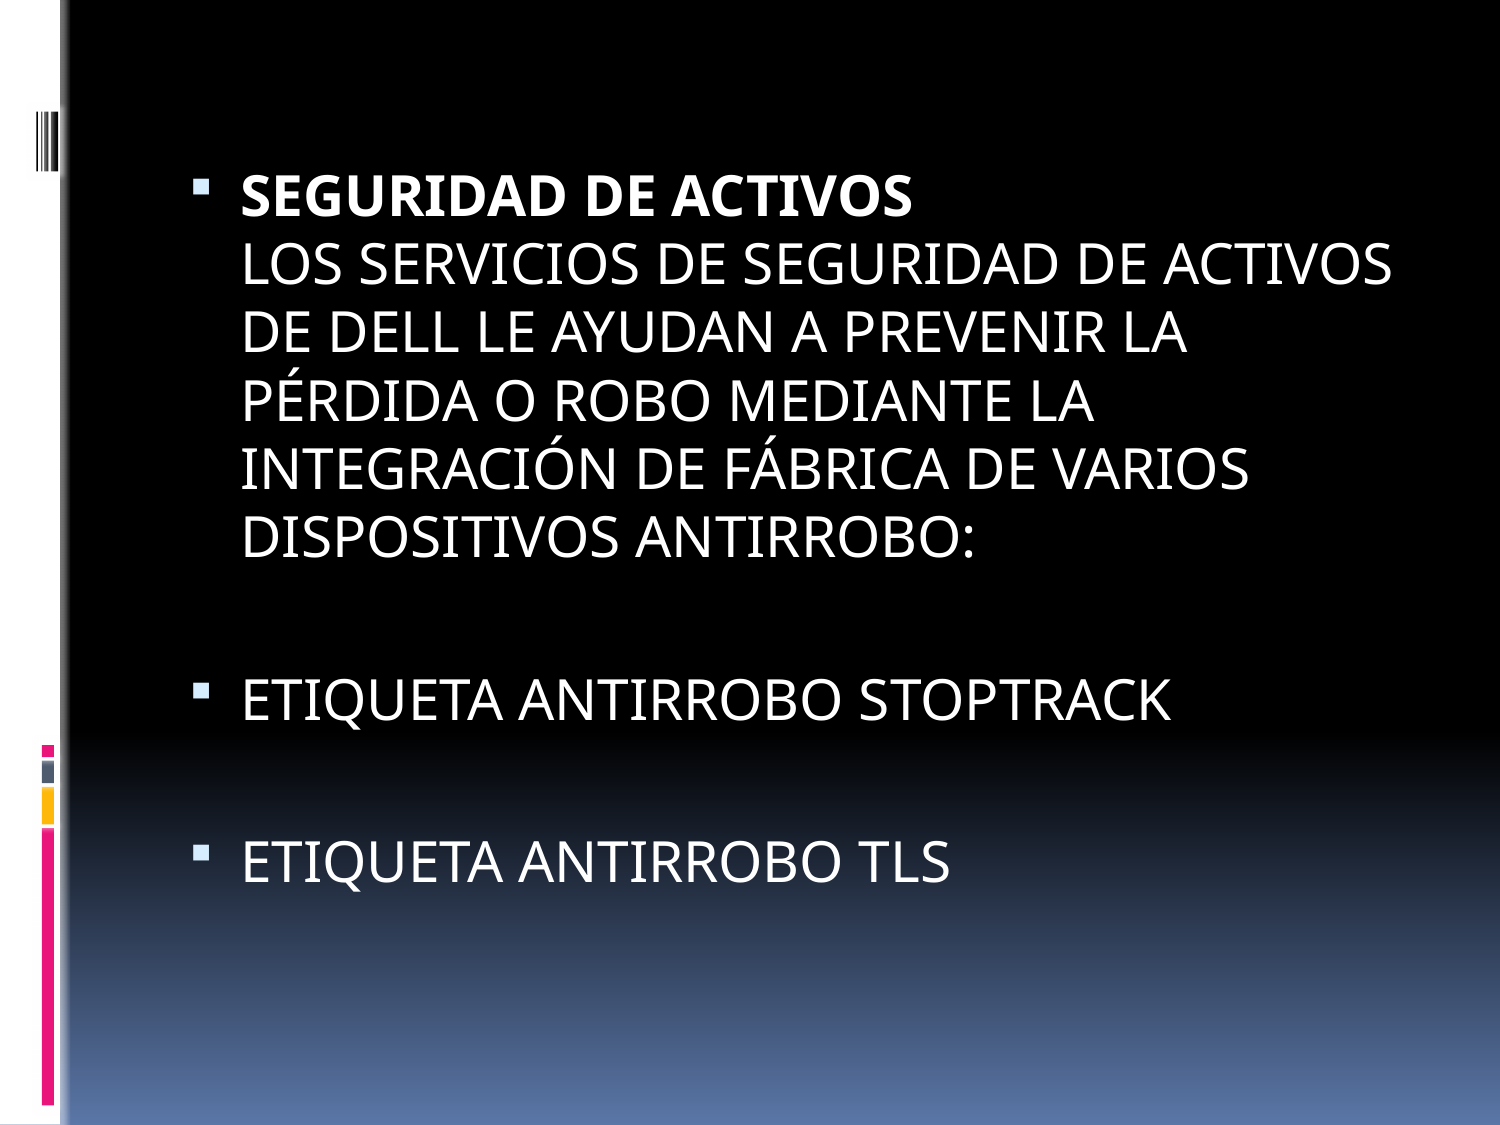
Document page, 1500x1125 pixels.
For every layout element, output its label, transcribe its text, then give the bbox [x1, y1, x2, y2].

list SEGURIDAD DE ACTIVOS LOS SERVICIOS DE SEGURIDAD DE ACTIVOS DE DELL LE AYUDAN A PREVENIR LA PÉRDIDA O ROBO MEDIANTE LA INTEGRACIÓN DE FÁBRICA DE VARIOS DISPOSITIVOS ANTIRROBO: ETIQUETA ANTIRROBO STOPTRACK ETIQUETA ANTIRROBO TLS [164, 152, 1439, 903]
